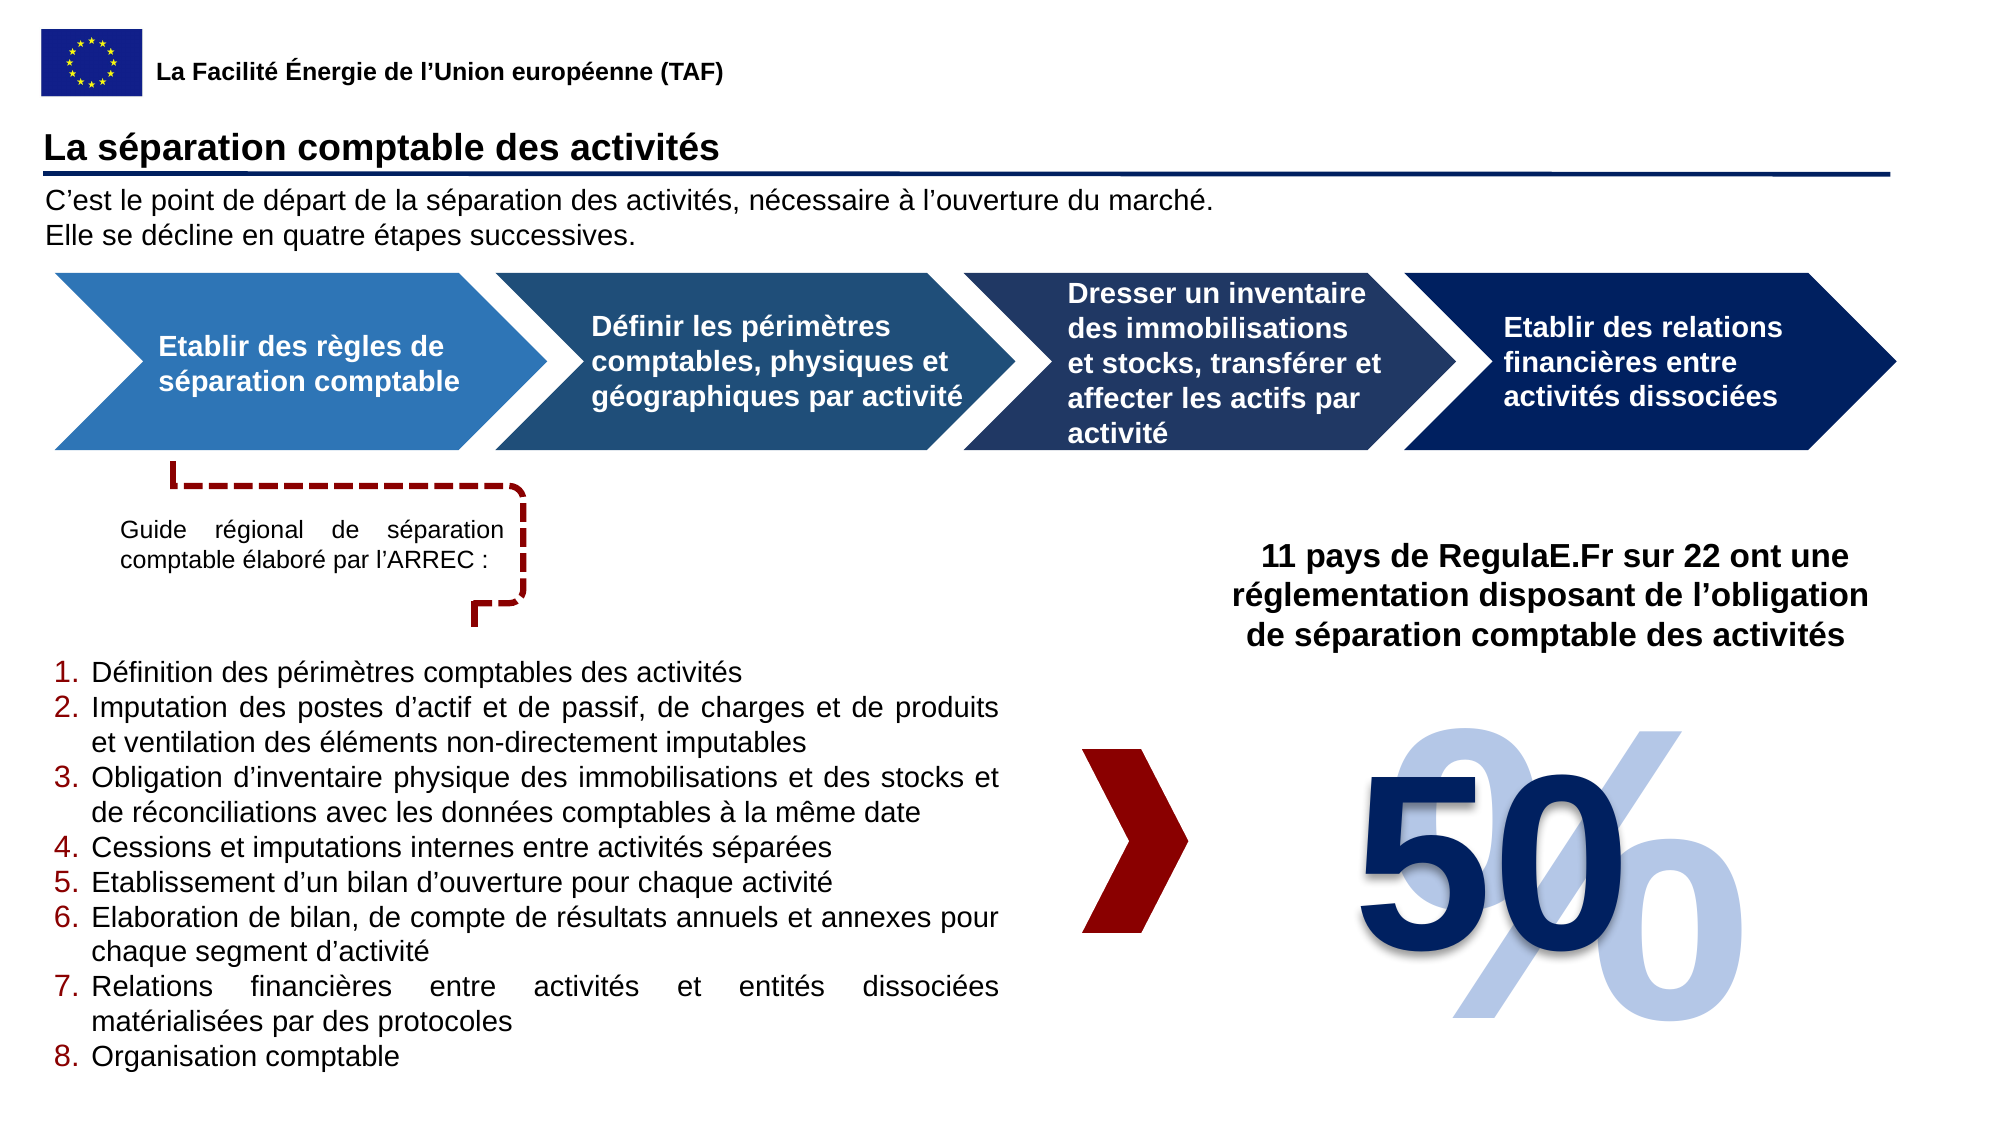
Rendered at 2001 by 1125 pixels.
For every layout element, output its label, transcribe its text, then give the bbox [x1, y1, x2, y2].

text_box 11 pays de RegulaE.Fr sur 22 ont une réglementation disposant de l’obligation de séparation comptable des activités [1207, 526, 1895, 661]
text_box [495, 272, 931, 354]
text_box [28, 115, 1961, 177]
text_box [963, 272, 1052, 451]
text_box [944, 289, 1016, 433]
text_box Dresser un inventaire des immobilisations et stocks, transférer et affecter les actifs par activité [1052, 266, 1380, 458]
text_box [1380, 285, 1457, 438]
text_box Etablir des relations financières entre activités dissociées [1488, 282, 1811, 439]
text_box [1076, 745, 1193, 937]
text_box [495, 369, 934, 451]
picture [39, 27, 144, 98]
text_box [508, 322, 548, 401]
text_box [1404, 272, 1897, 451]
text_box C’est le point de départ de la séparation des activités, nécessaire à l’ouverture du marché. Elle se décline en quatre étapes successives. [30, 177, 1895, 259]
text_box [54, 362, 470, 451]
text_box Etablir des règles de séparation comptable [142, 285, 508, 439]
text_box Définir les périmètres comptables, physiques et géographiques par activité [576, 276, 944, 443]
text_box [44, 461, 524, 627]
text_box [1262, 667, 1840, 1015]
text_box Définition des périmètres comptables des activités Imputation des postes d’actif et de passif, de charges et de produits et ventilation des éléments non-directement imputables Obligation d’inventaire physique des immobilisations et des stocks et de réconciliations avec les données comptables à la même date Cessions et imputations internes entre activités séparées Etablissement d’un bilan d’ouverture pour chaque activité Elaboration de bilan, de compte de résultats annuels et annexes pour chaque segment d’activité Relations financières entre activités et entités dissociées matérialisées par des protocoles Organisation comptable [39, 645, 1016, 1080]
text_box [54, 272, 471, 361]
